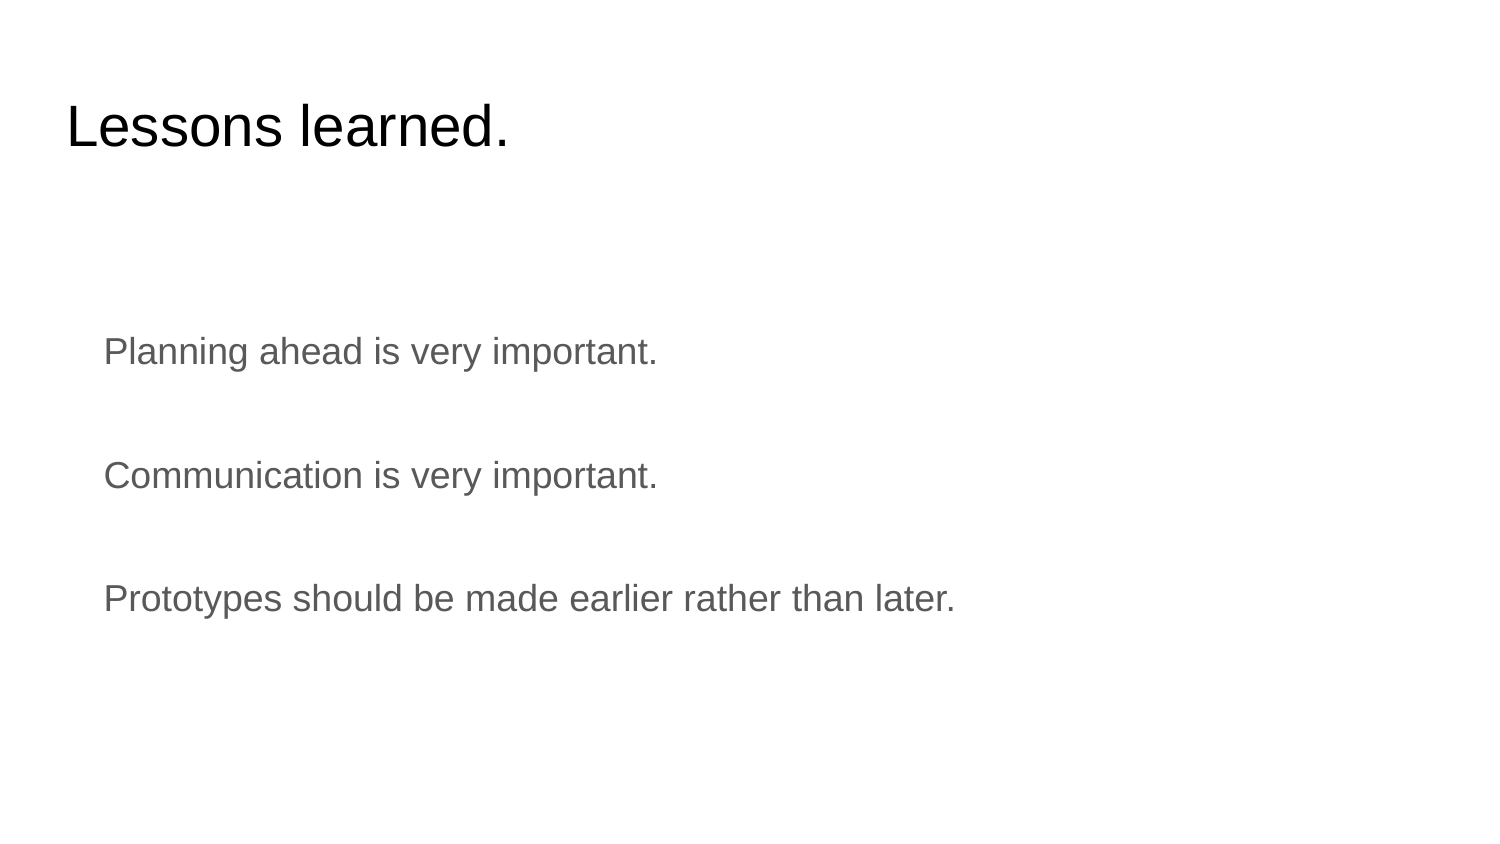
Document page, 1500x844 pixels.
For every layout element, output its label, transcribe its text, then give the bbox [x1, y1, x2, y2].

title Lessons learned. [51, 72, 1449, 167]
list Planning ahead is very important. Communication is very important. Prototypes should be made earlier rather than later. [51, 189, 1449, 750]
